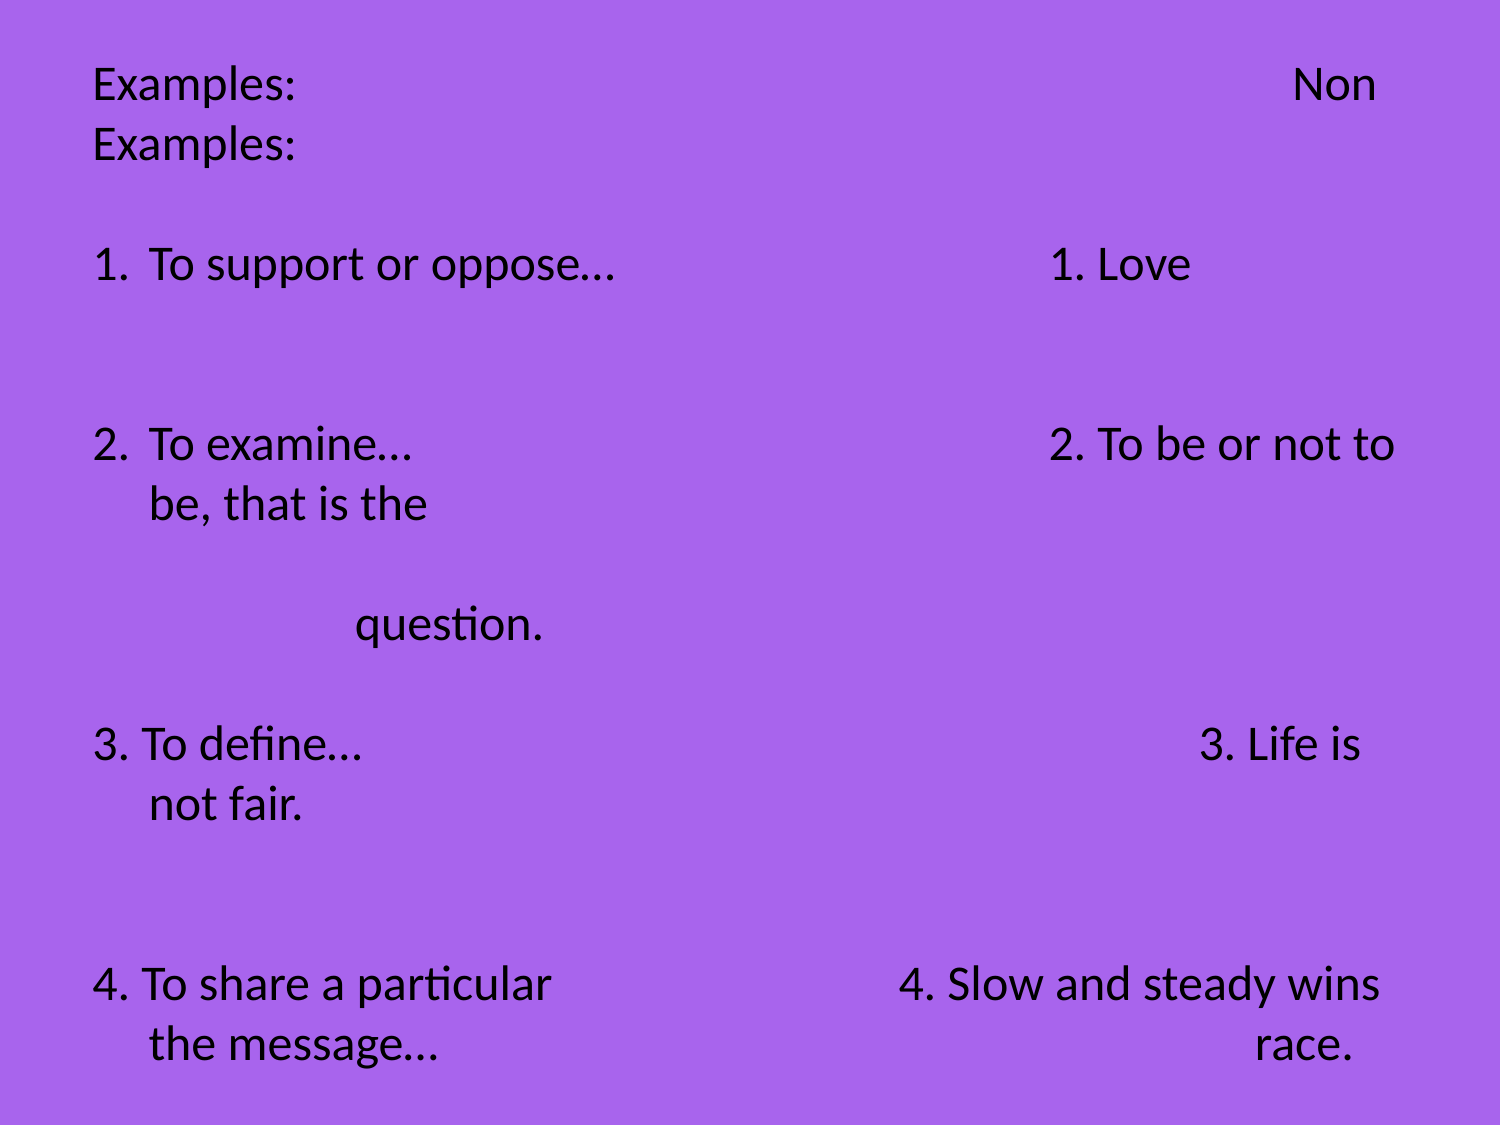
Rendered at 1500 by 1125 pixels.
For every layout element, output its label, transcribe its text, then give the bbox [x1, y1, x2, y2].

text_box Examples: Non Examples: To support or oppose… 1. Love To examine… 2. To be or not to be, that is the question. 3. To define… 3. Life is not fair. 4. To share a particular 4. Slow and steady wins the message… race. 5. To share an experience… 5. Every story is told at a certain pace with some variations in speed. [77, 43, 1432, 1125]
